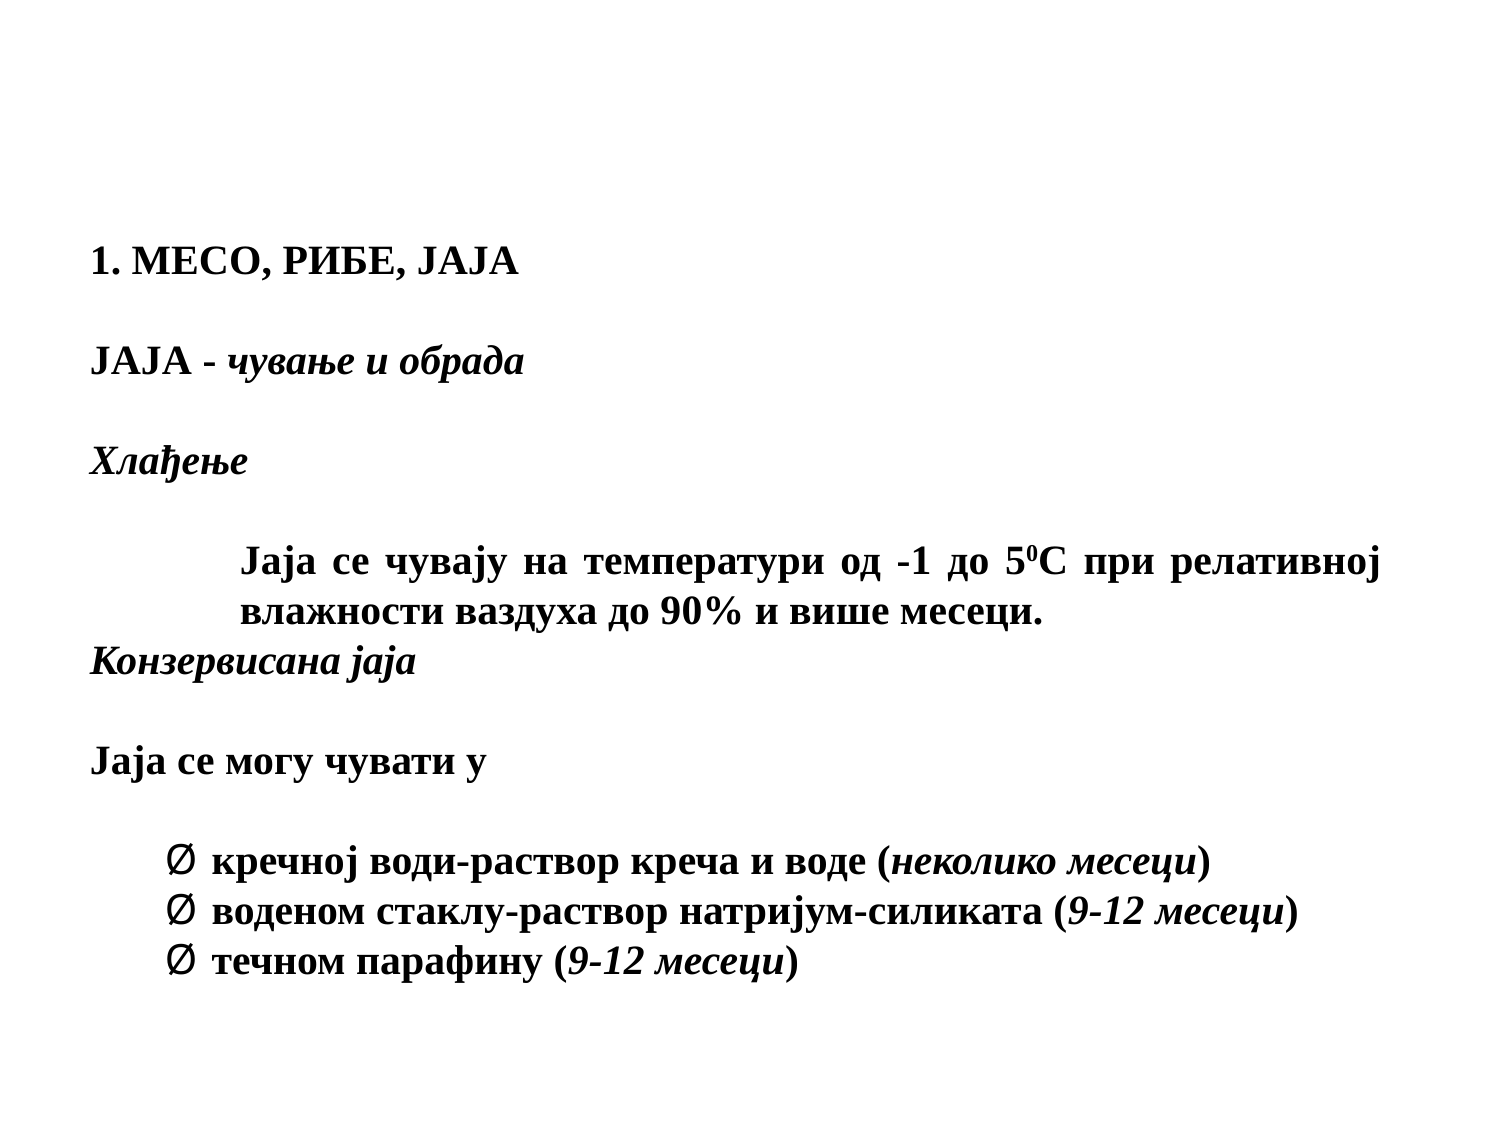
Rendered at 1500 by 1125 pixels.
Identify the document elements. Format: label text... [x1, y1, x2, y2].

text_box 1. МЕСО, РИБЕ, ЈАЈА ЈАЈА - чување и обрада Хлађење Јаја се чувају на температури од -1 до 50C при релативној влажности ваздуха до 90% и више месеци. Конзервисана јаја Јаја се могу чувати у Ø кречној води-раствор креча и воде (неколико месеци) Ø воденом стаклу-раствор натријум-силиката (9-12 месеци) Ø течном парафину (9-12 месеци) [75, 224, 1397, 1070]
